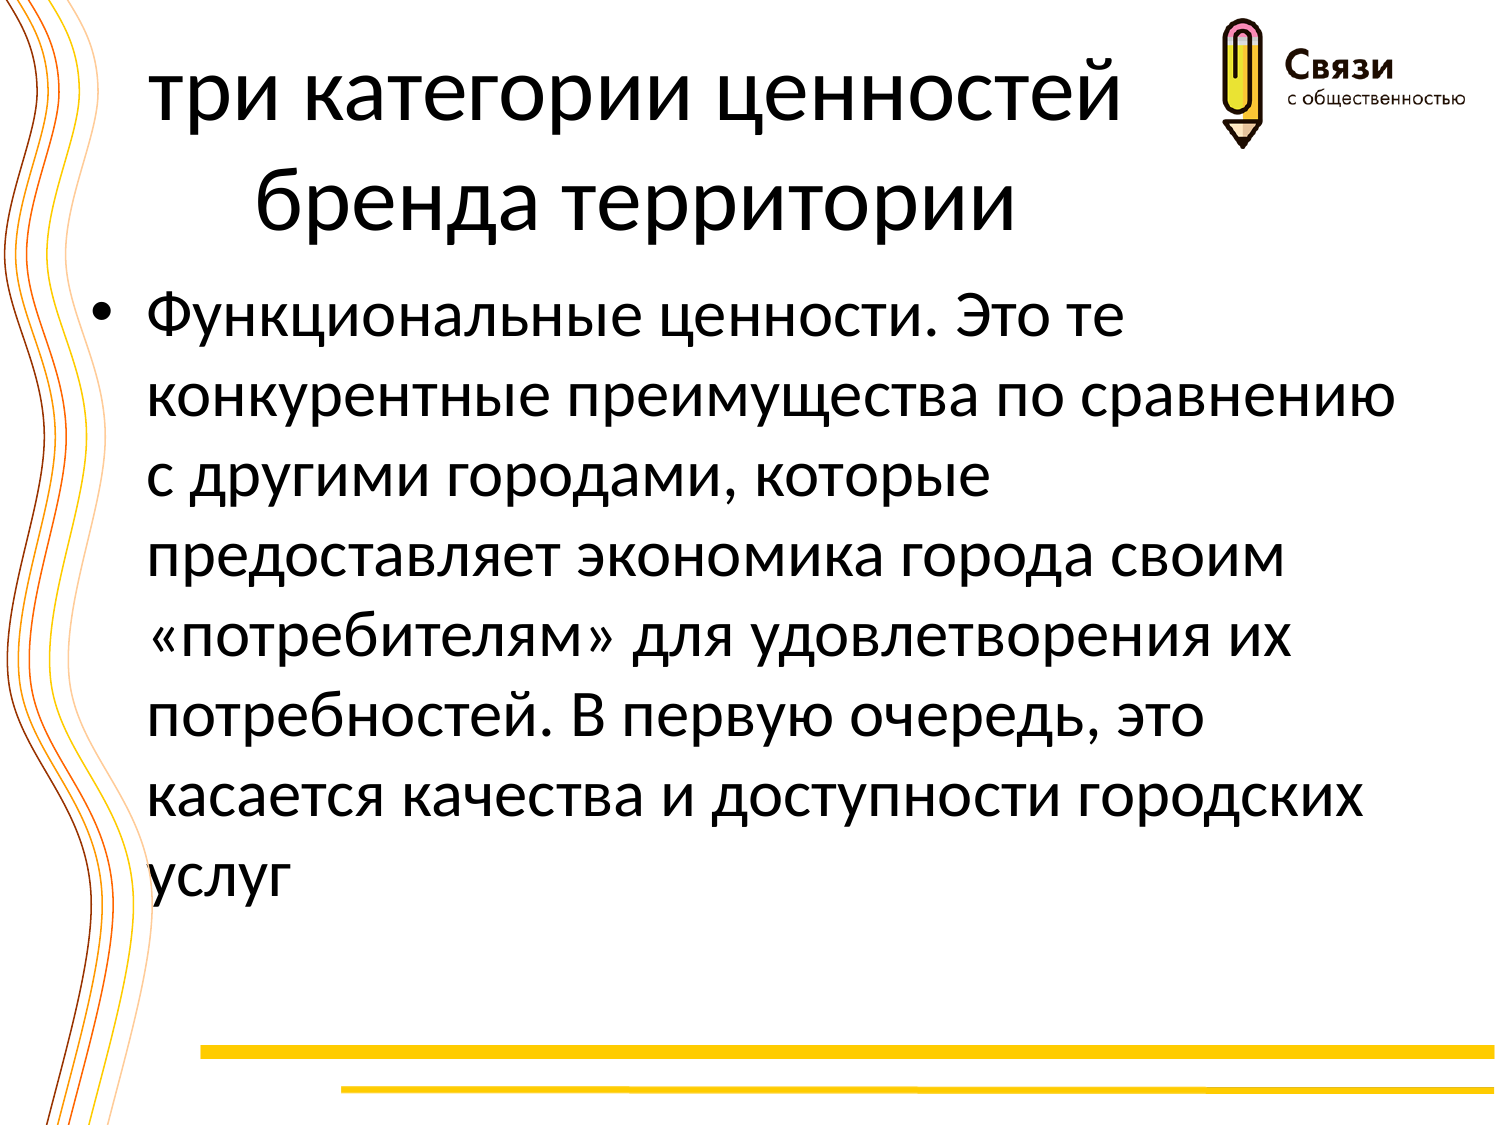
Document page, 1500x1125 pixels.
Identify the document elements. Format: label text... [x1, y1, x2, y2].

title три категории ценностей бренда территории [213, 45, 1199, 233]
picture [199, 1045, 1495, 1059]
list Функциональные ценности. Это те конкурентные преимущества по сравнению с другими городами, которые предоставляет экономика города своим «потребителям» для удовлетворения их потребностей. В первую очередь, это касается качества и доступности городских услуг [213, 262, 1425, 1005]
picture [1222, 18, 1472, 150]
picture [339, 1086, 1495, 1095]
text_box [4, 0, 207, 1125]
